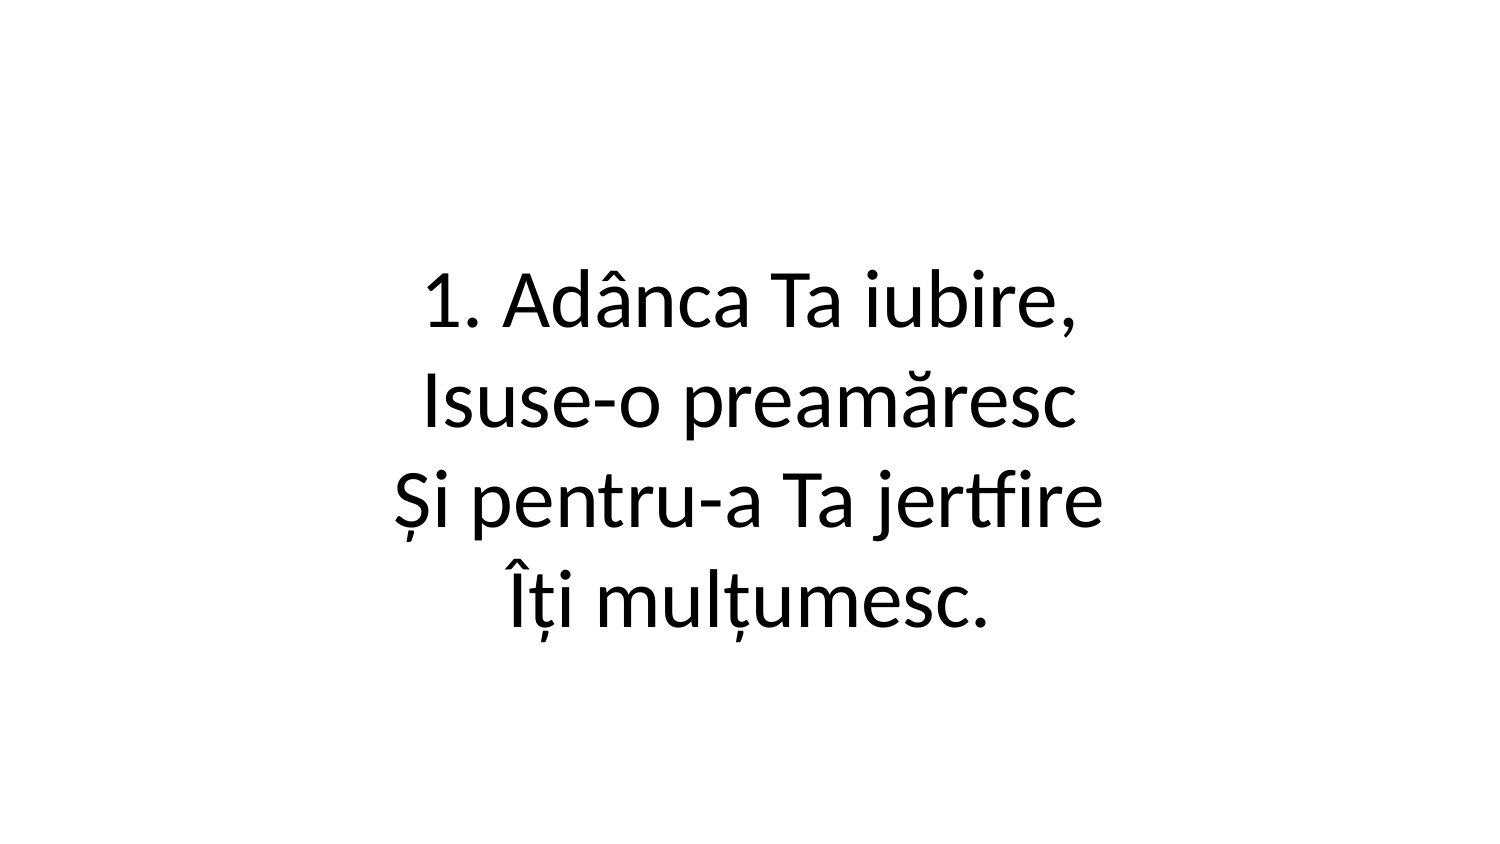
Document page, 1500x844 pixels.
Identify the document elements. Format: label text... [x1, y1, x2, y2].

text_box 1. Adânca Ta iubire, Isuse-o preamăresc Și pentru-a Ta jertfire Îți mulțumesc. [379, 192, 1121, 652]
